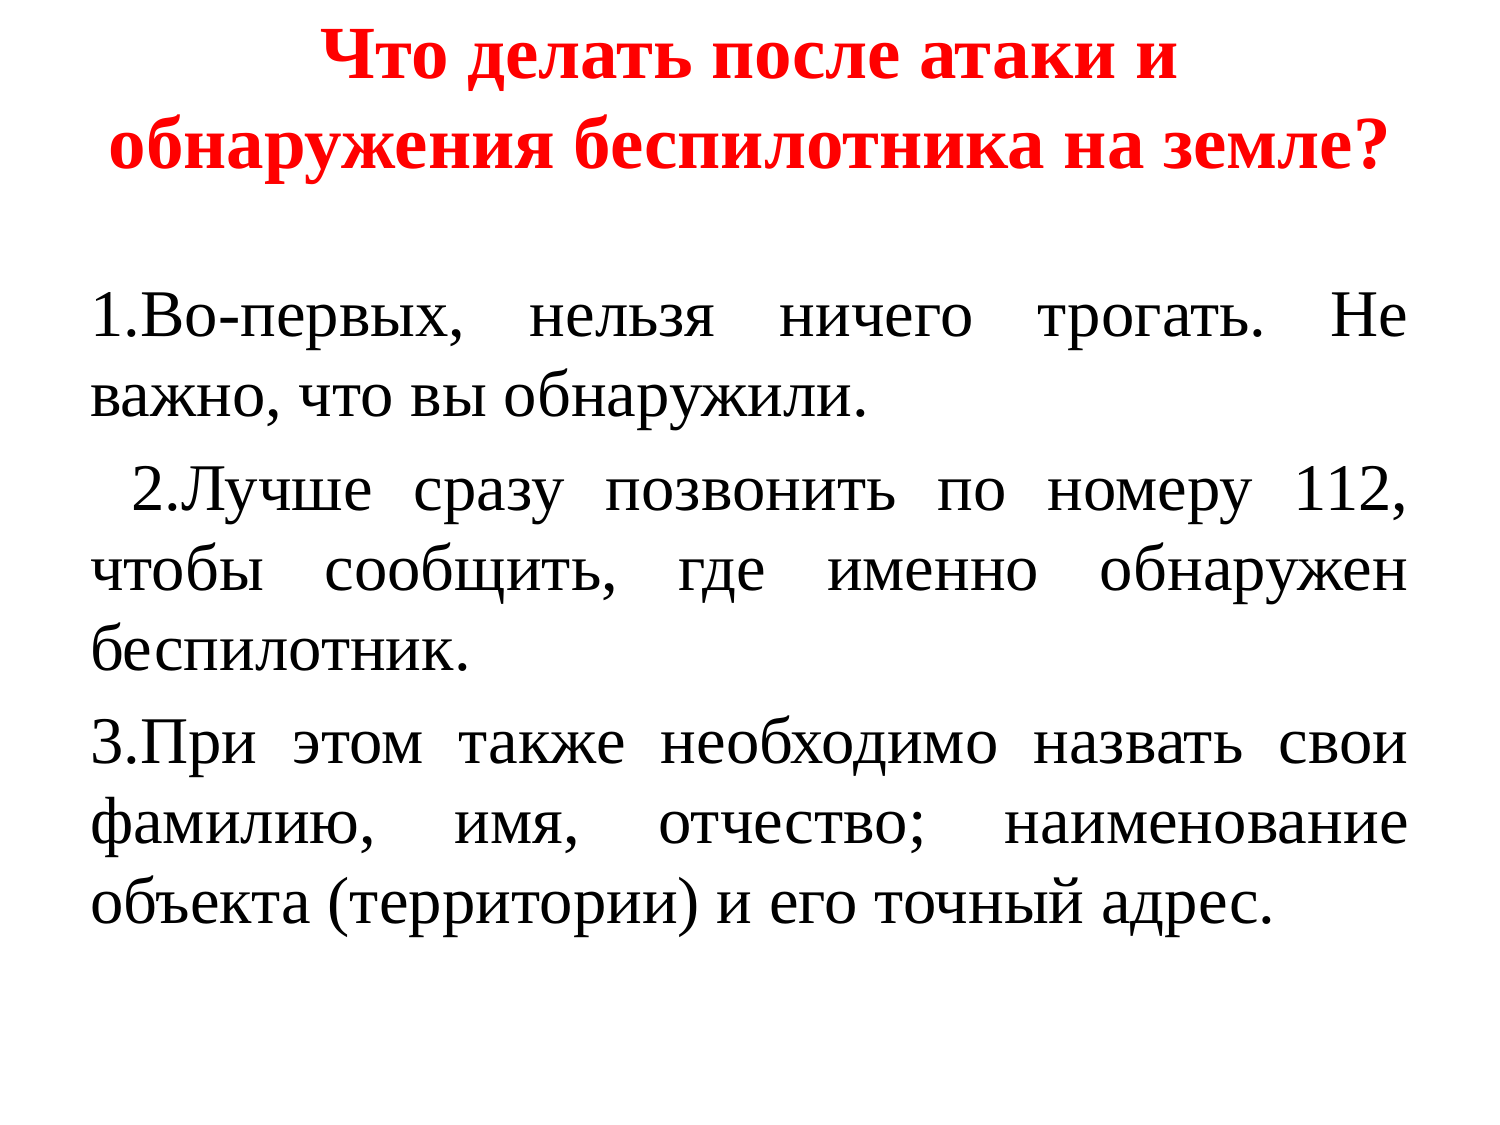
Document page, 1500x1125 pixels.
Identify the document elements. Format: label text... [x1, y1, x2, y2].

list 1.Во-первых, нельзя ничего трогать. Не важно, что вы обнаружили. 2.Лучше сразу позвонить по номеру 112, чтобы сообщить, где именно обнаружен беспилотник. 3.При этом также необходимо назвать свои фамилию, имя, отчество; наименование объекта (территории) и его точный адрес. [75, 262, 1425, 1005]
title Что делать после атаки и обнаружения беспилотника на земле? [75, 45, 1425, 233]
